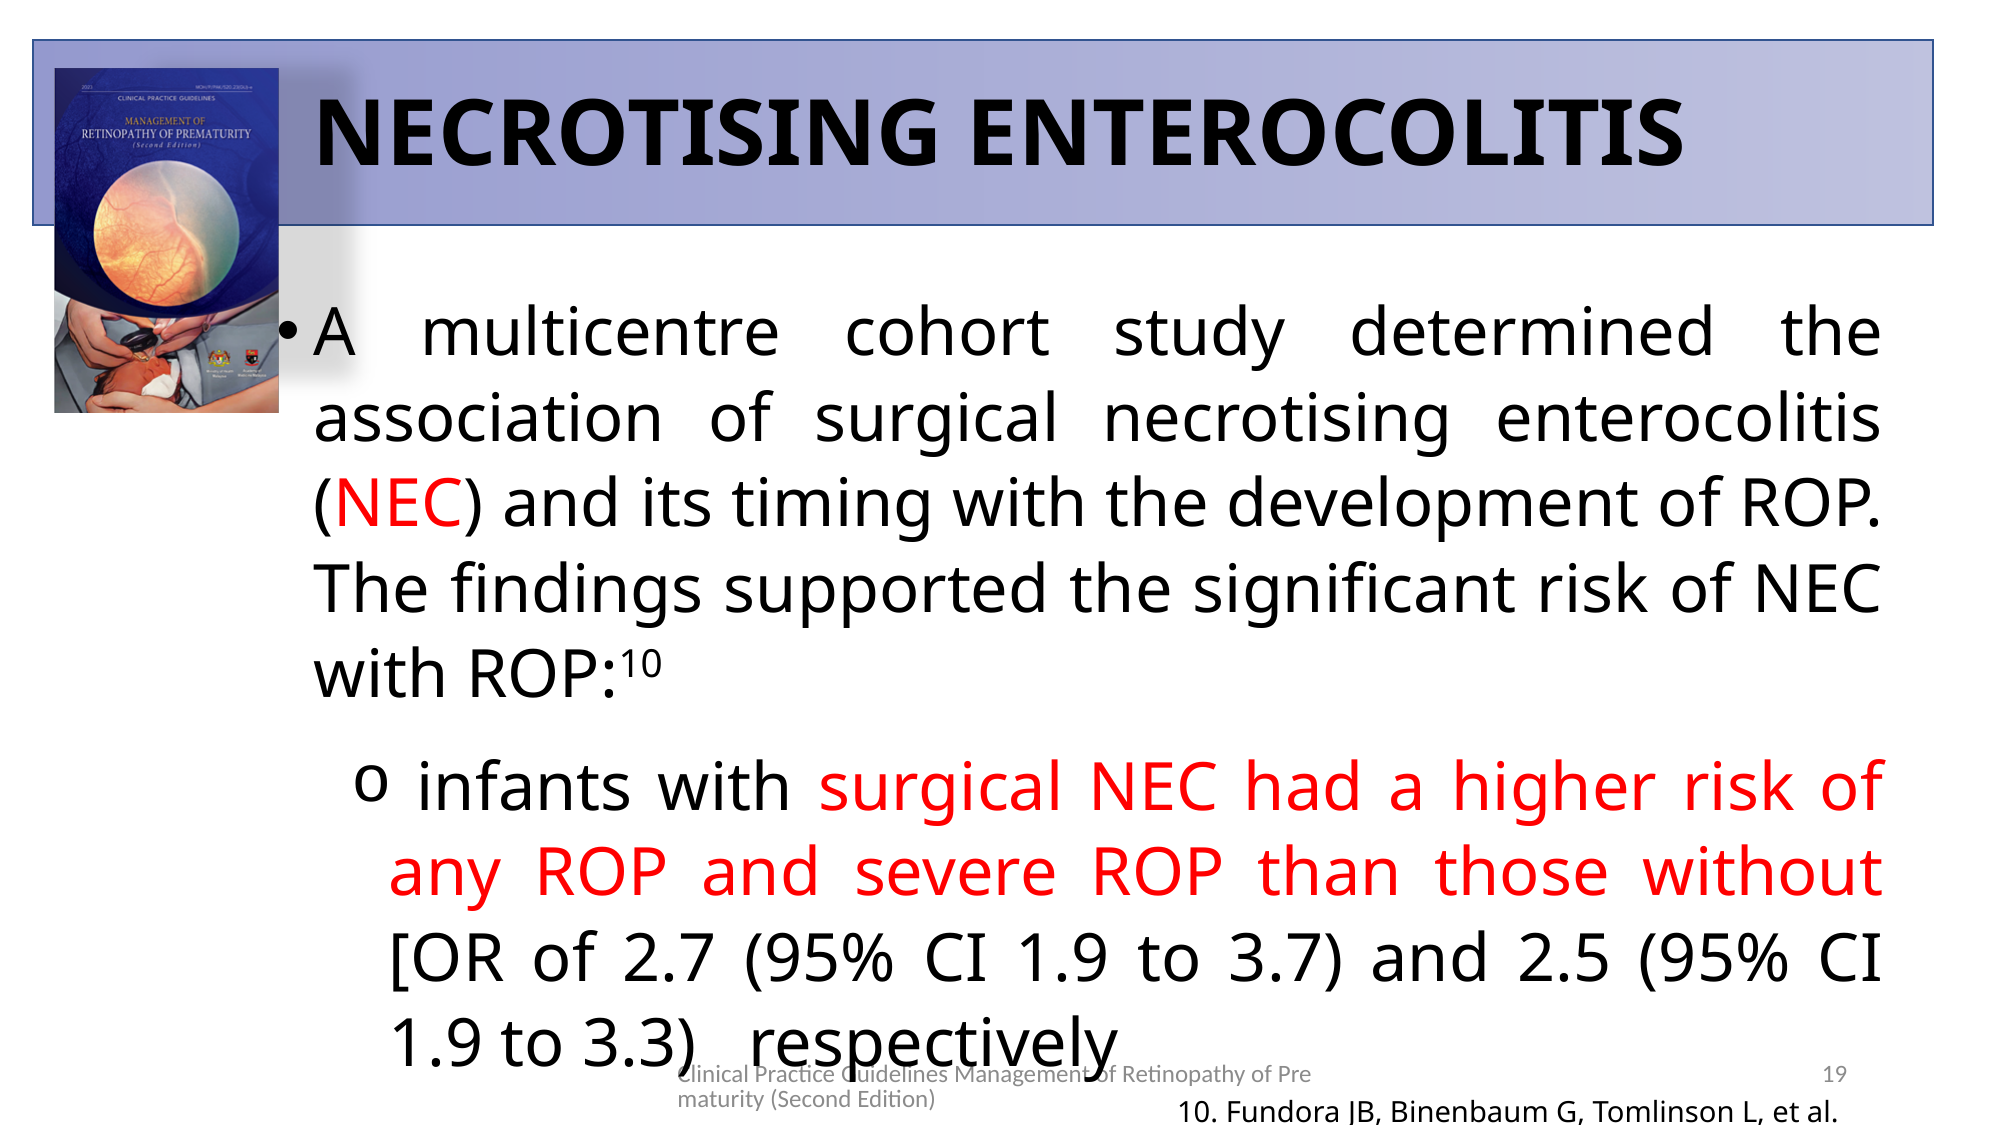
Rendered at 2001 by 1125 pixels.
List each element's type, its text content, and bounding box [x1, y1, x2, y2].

title NECROTISING ENTEROCOLITIS [386, 82, 1863, 276]
picture [54, 37, 386, 413]
list A multicentre cohort study determined the association of surgical necrotising enterocolitis (NEC) and its timing with the development of ROP. The findings supported the significant risk of NEC with ROP:10 infants with surgical NEC had a higher risk of any ROP and severe ROP than those without [OR of 2.7 (95% CI 1.9 to 3.7) and 2.5 (95% CI 1.9 to 3.3) respectively 10. Fundora JB, Binenbaum G, Tomlinson L, et al. 2023;40(11):1178-1184 [261, 276, 1900, 990]
slide_number 19 [1412, 1042, 1863, 1103]
text_box [32, 39, 54, 226]
text_box [386, 39, 1934, 226]
footer Clinical Practice Guidelines Management of Retinopathy of Prematurity (Second Edition) [662, 1042, 1338, 1103]
